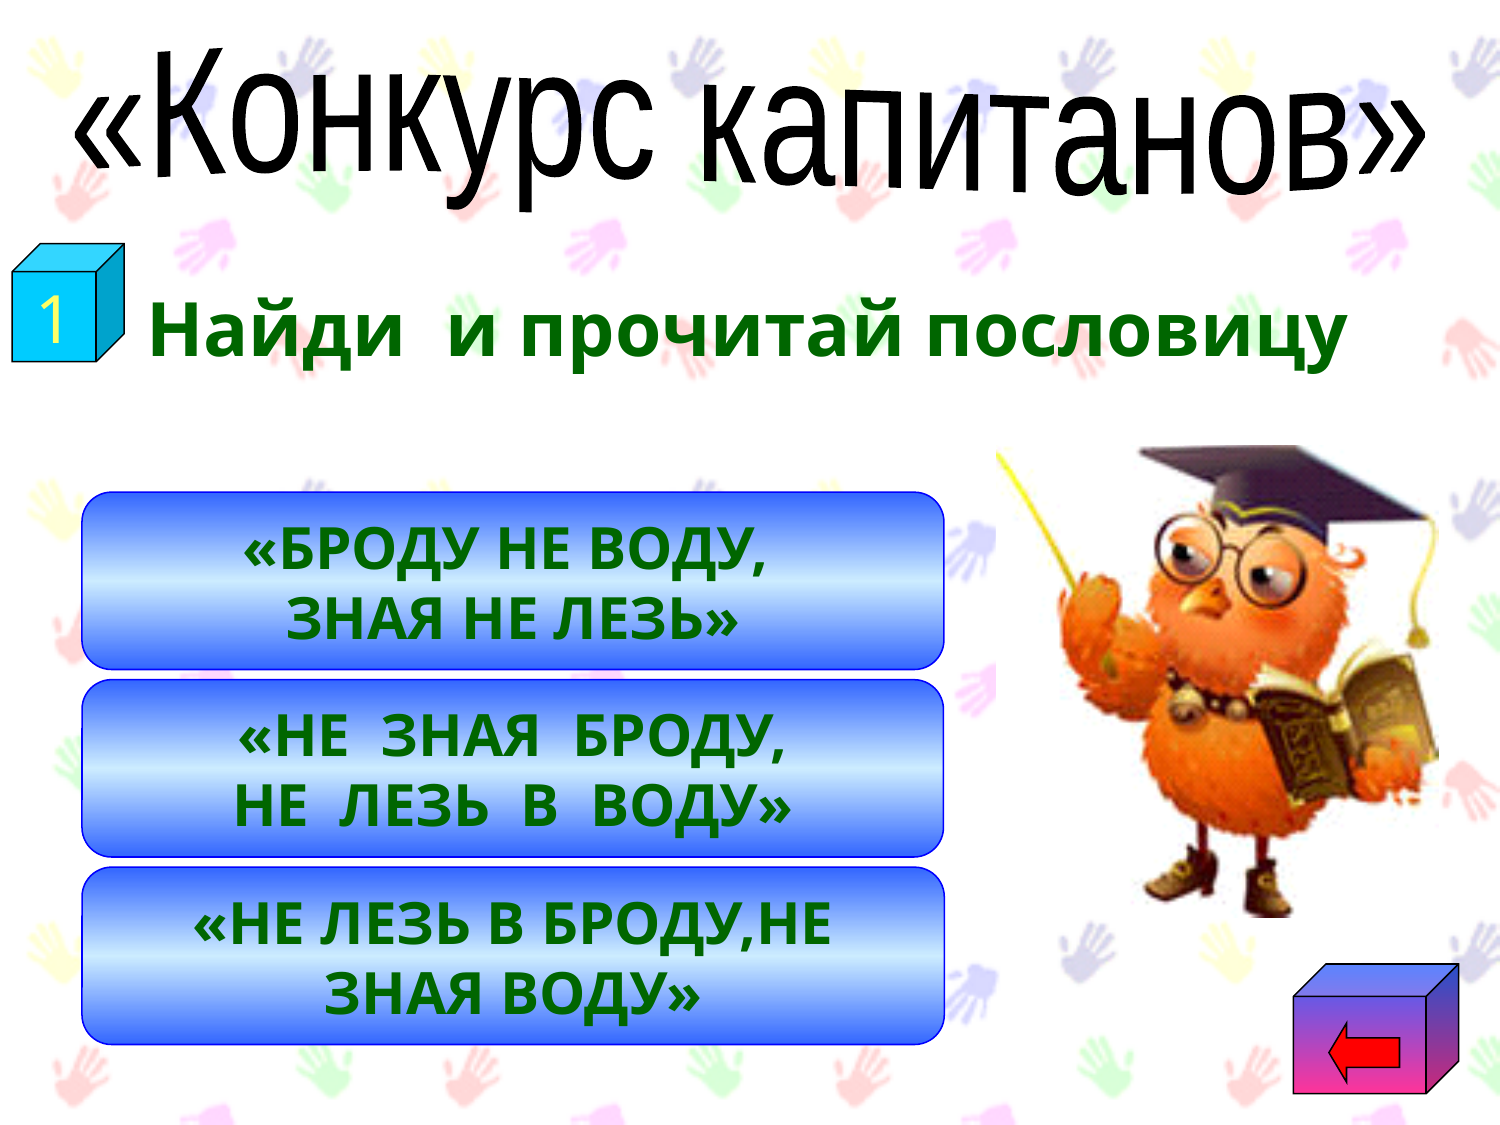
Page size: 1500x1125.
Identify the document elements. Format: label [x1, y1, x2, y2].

text_box [1293, 963, 1459, 1094]
picture [0, 0, 1500, 1125]
